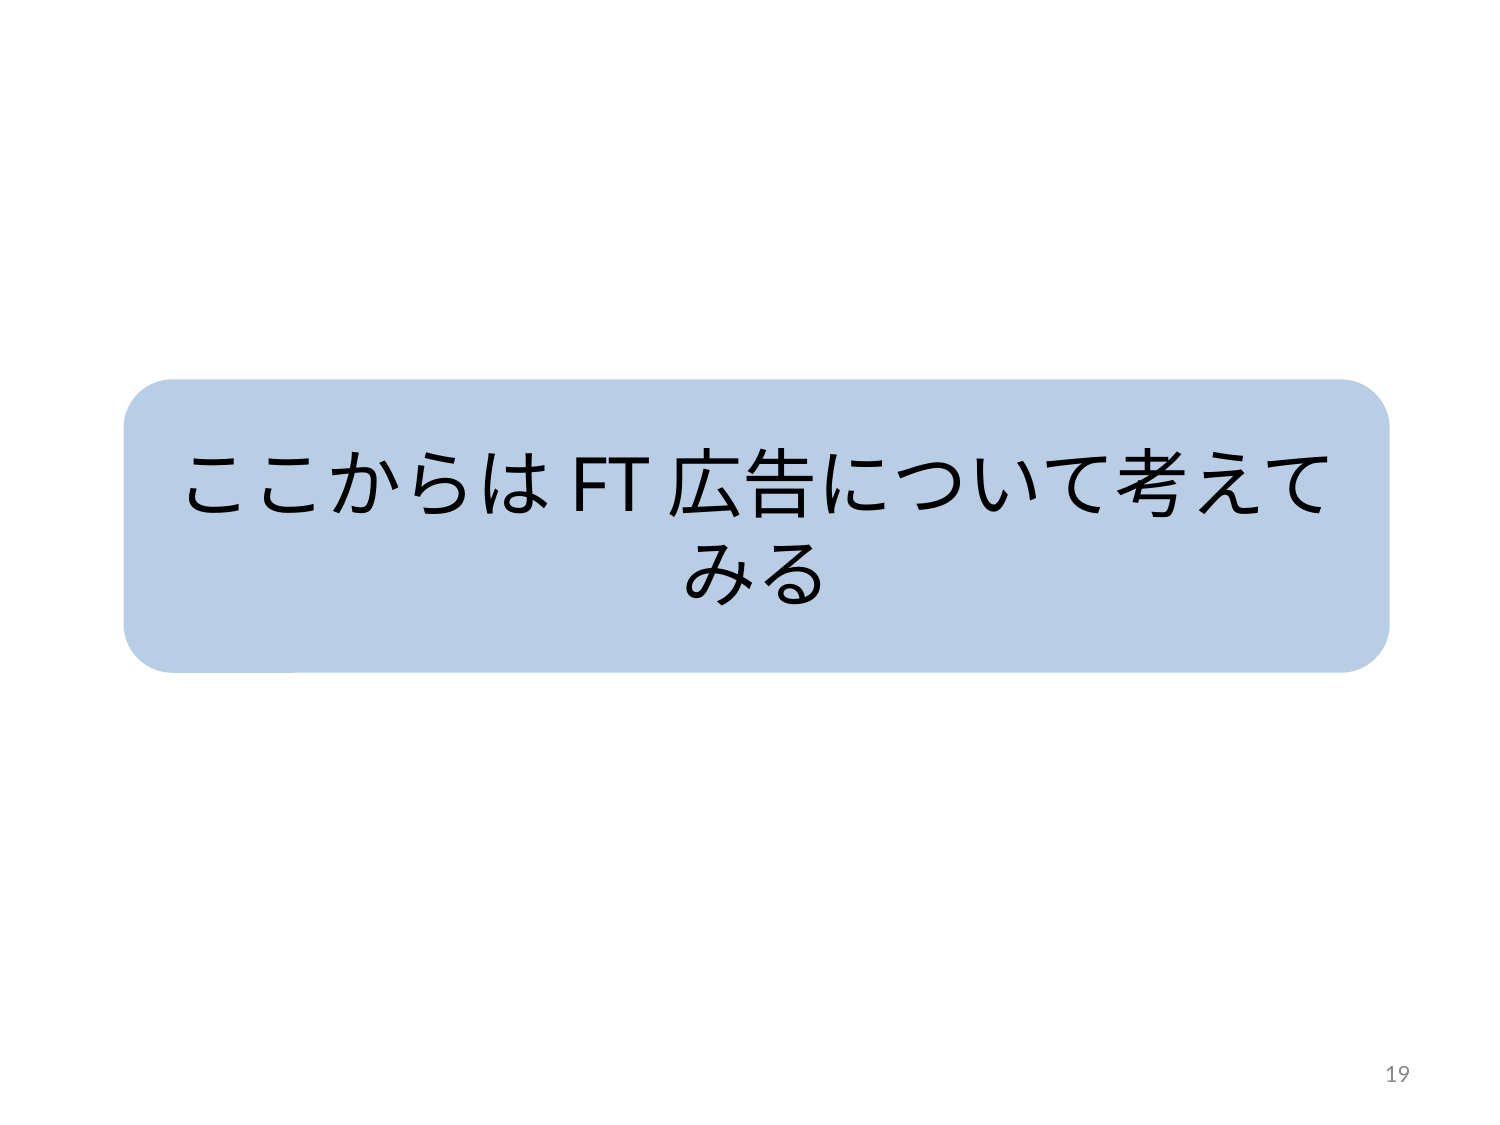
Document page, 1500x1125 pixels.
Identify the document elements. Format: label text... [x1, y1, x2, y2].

text_box ここからはFT広告について考えてみる [121, 377, 1392, 675]
slide_number 19 [1074, 1042, 1425, 1103]
